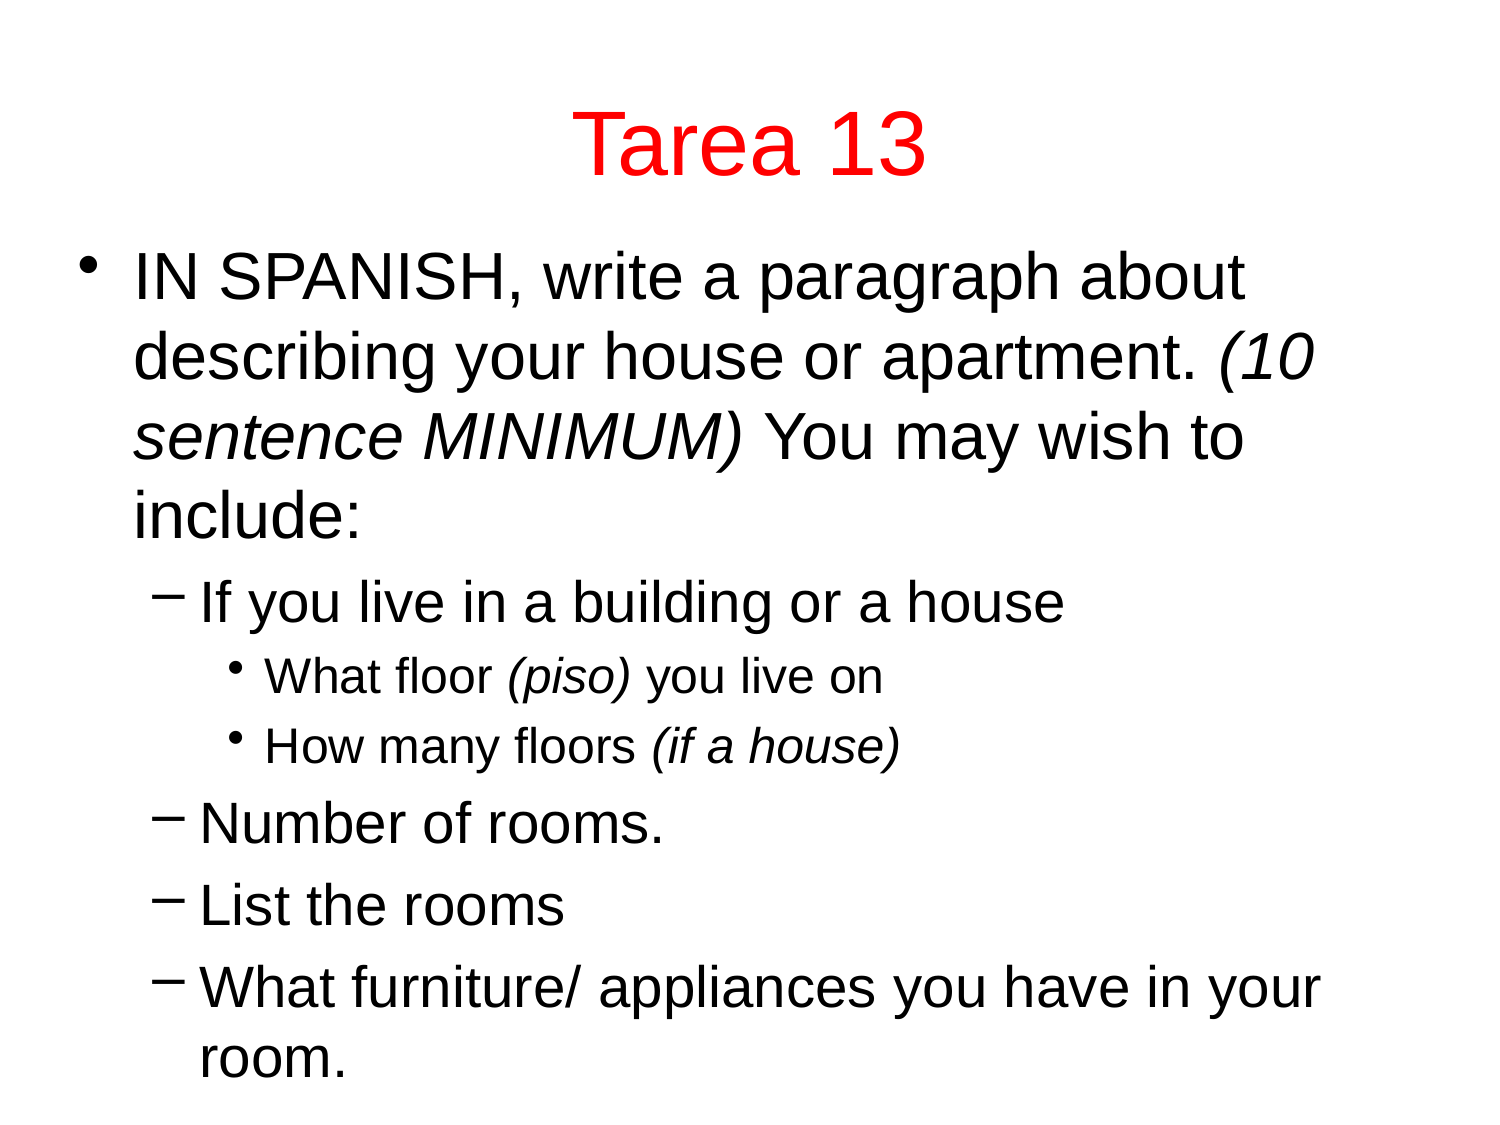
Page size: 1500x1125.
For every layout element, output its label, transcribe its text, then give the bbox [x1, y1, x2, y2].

list IN SPANISH, write a paragraph about describing your house or apartment. (10 sentence MINIMUM) You may wish to include: If you live in a building or a house What floor (piso) you live on How many floors (if a house) Number of rooms. List the rooms What furniture/ appliances you have in your room. [62, 224, 1438, 1038]
title Tarea 13 [75, 45, 1425, 224]
